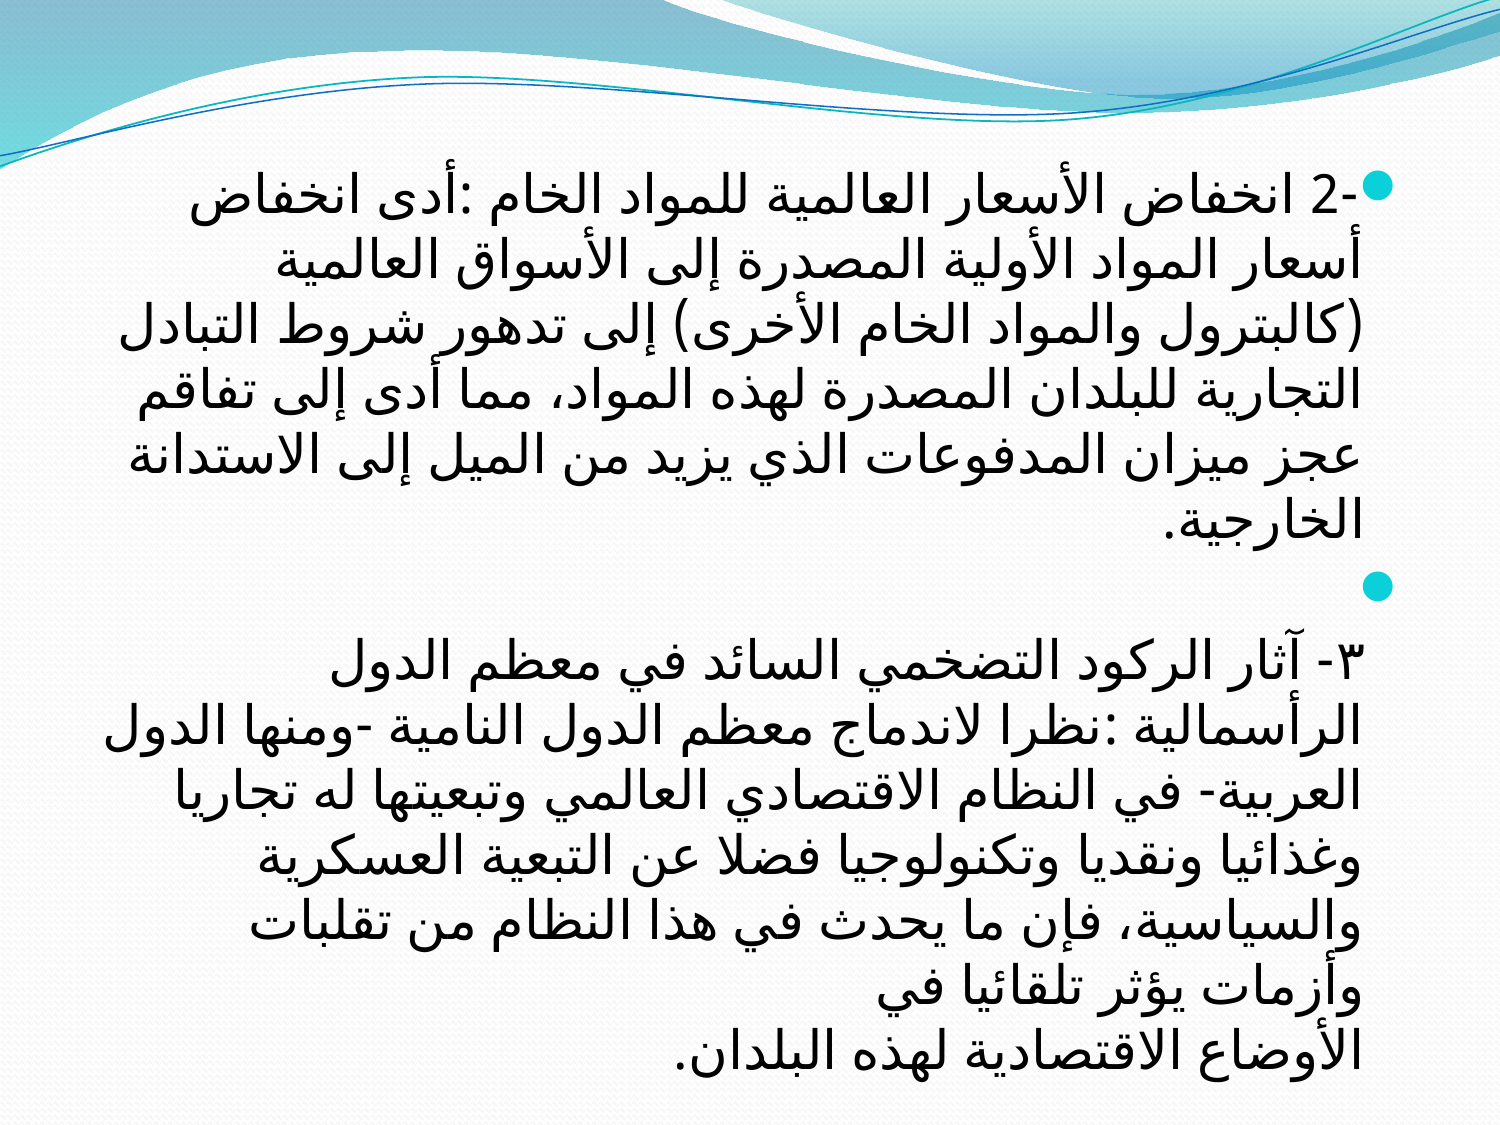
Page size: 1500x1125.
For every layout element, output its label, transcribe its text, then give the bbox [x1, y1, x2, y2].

list -2 انخفاض الأسعار العالمية للمواد الخام :أدى انخفاض أسعار المواد الأولية المصدرة إلى الأسواق العالمية (كالبترول والمواد الخام الأخرى) إلى تدهور شروط التبادل التجارية للبلدان المصدرة لهذه المواد، مما أدى إلى تفاقم عجز ميزان المدفوعات الذي يزيد من الميل إلى الاستدانة الخارجية. ٣- آثار الركود التضخمي السائد في معظم الدول الرأسمالية :نظرا لاندماج معظم الدول النامية -ومنها الدول العربية- في النظام الاقتصادي العالمي وتبعيتها له تجاريا وغذائيا ونقديا وتكنولوجيا فضلا عن التبعية العسكرية والسياسية، فإن ما يحدث في هذا النظام من تقلبات وأزمات يؤثر تلقائيا في الأوضاع الاقتصادية لهذه البلدان. [75, 152, 1425, 1038]
